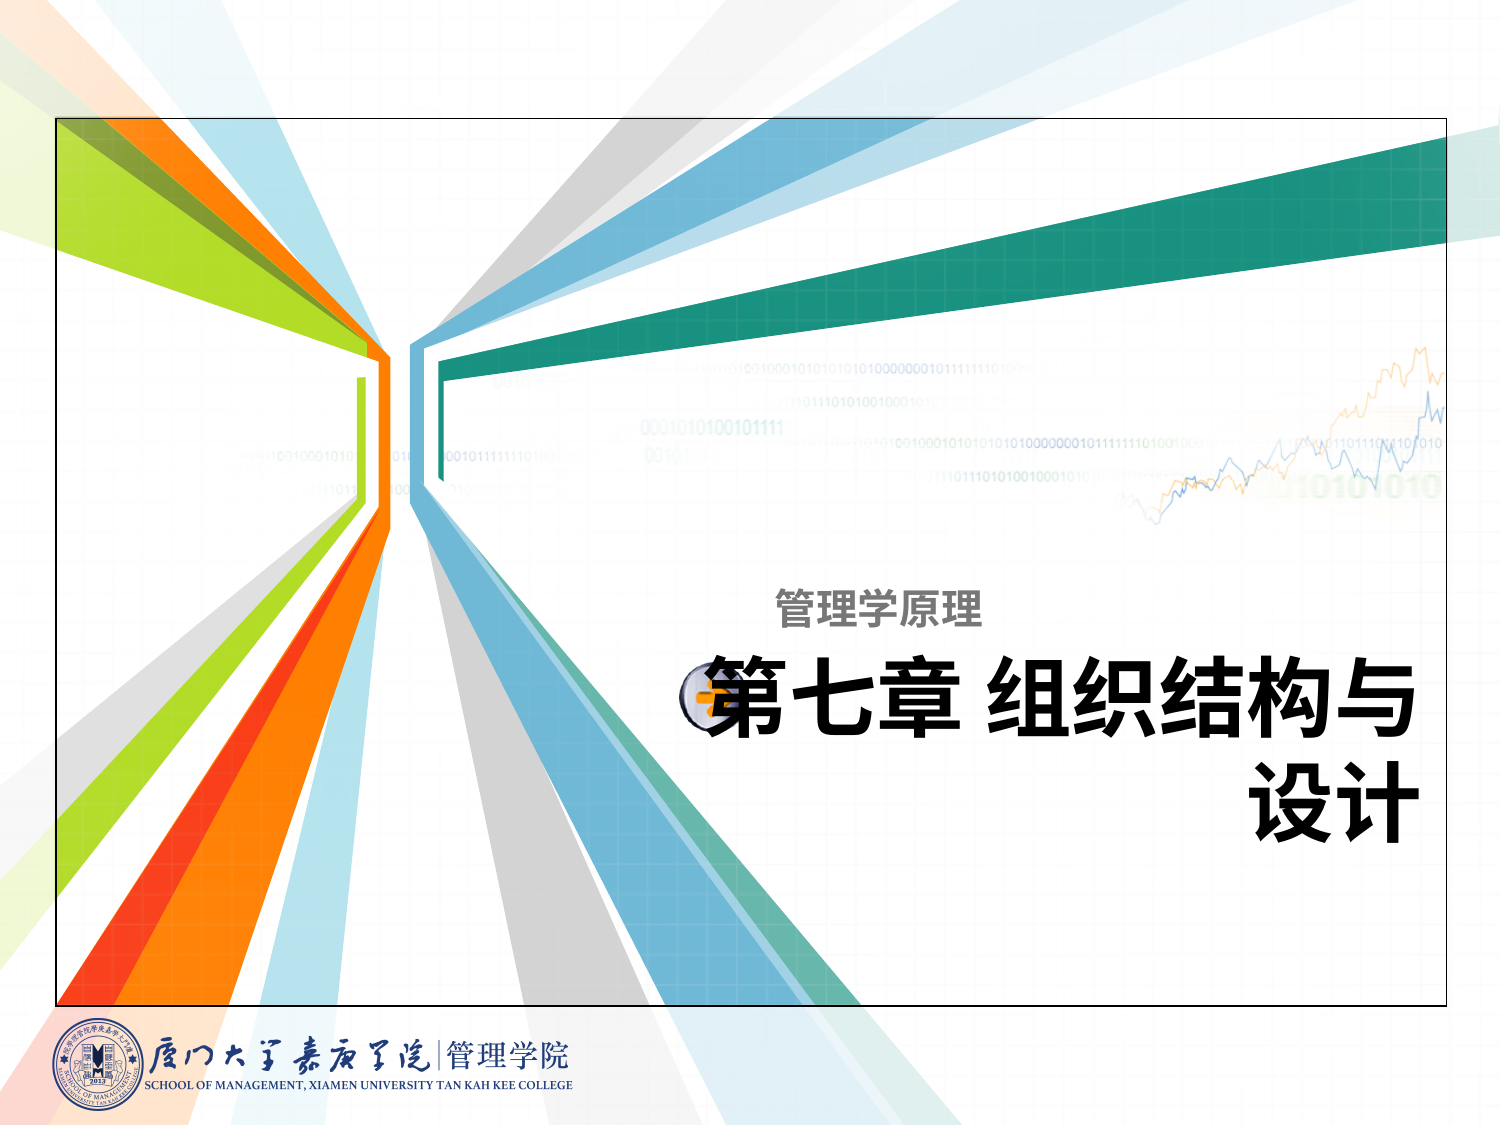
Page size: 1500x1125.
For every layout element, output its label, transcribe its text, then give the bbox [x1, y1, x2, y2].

subtitle 管理学原理 [759, 575, 1437, 650]
title 第七章 组织结构与设计 [161, 621, 1437, 875]
picture [0, 0, 1500, 1125]
